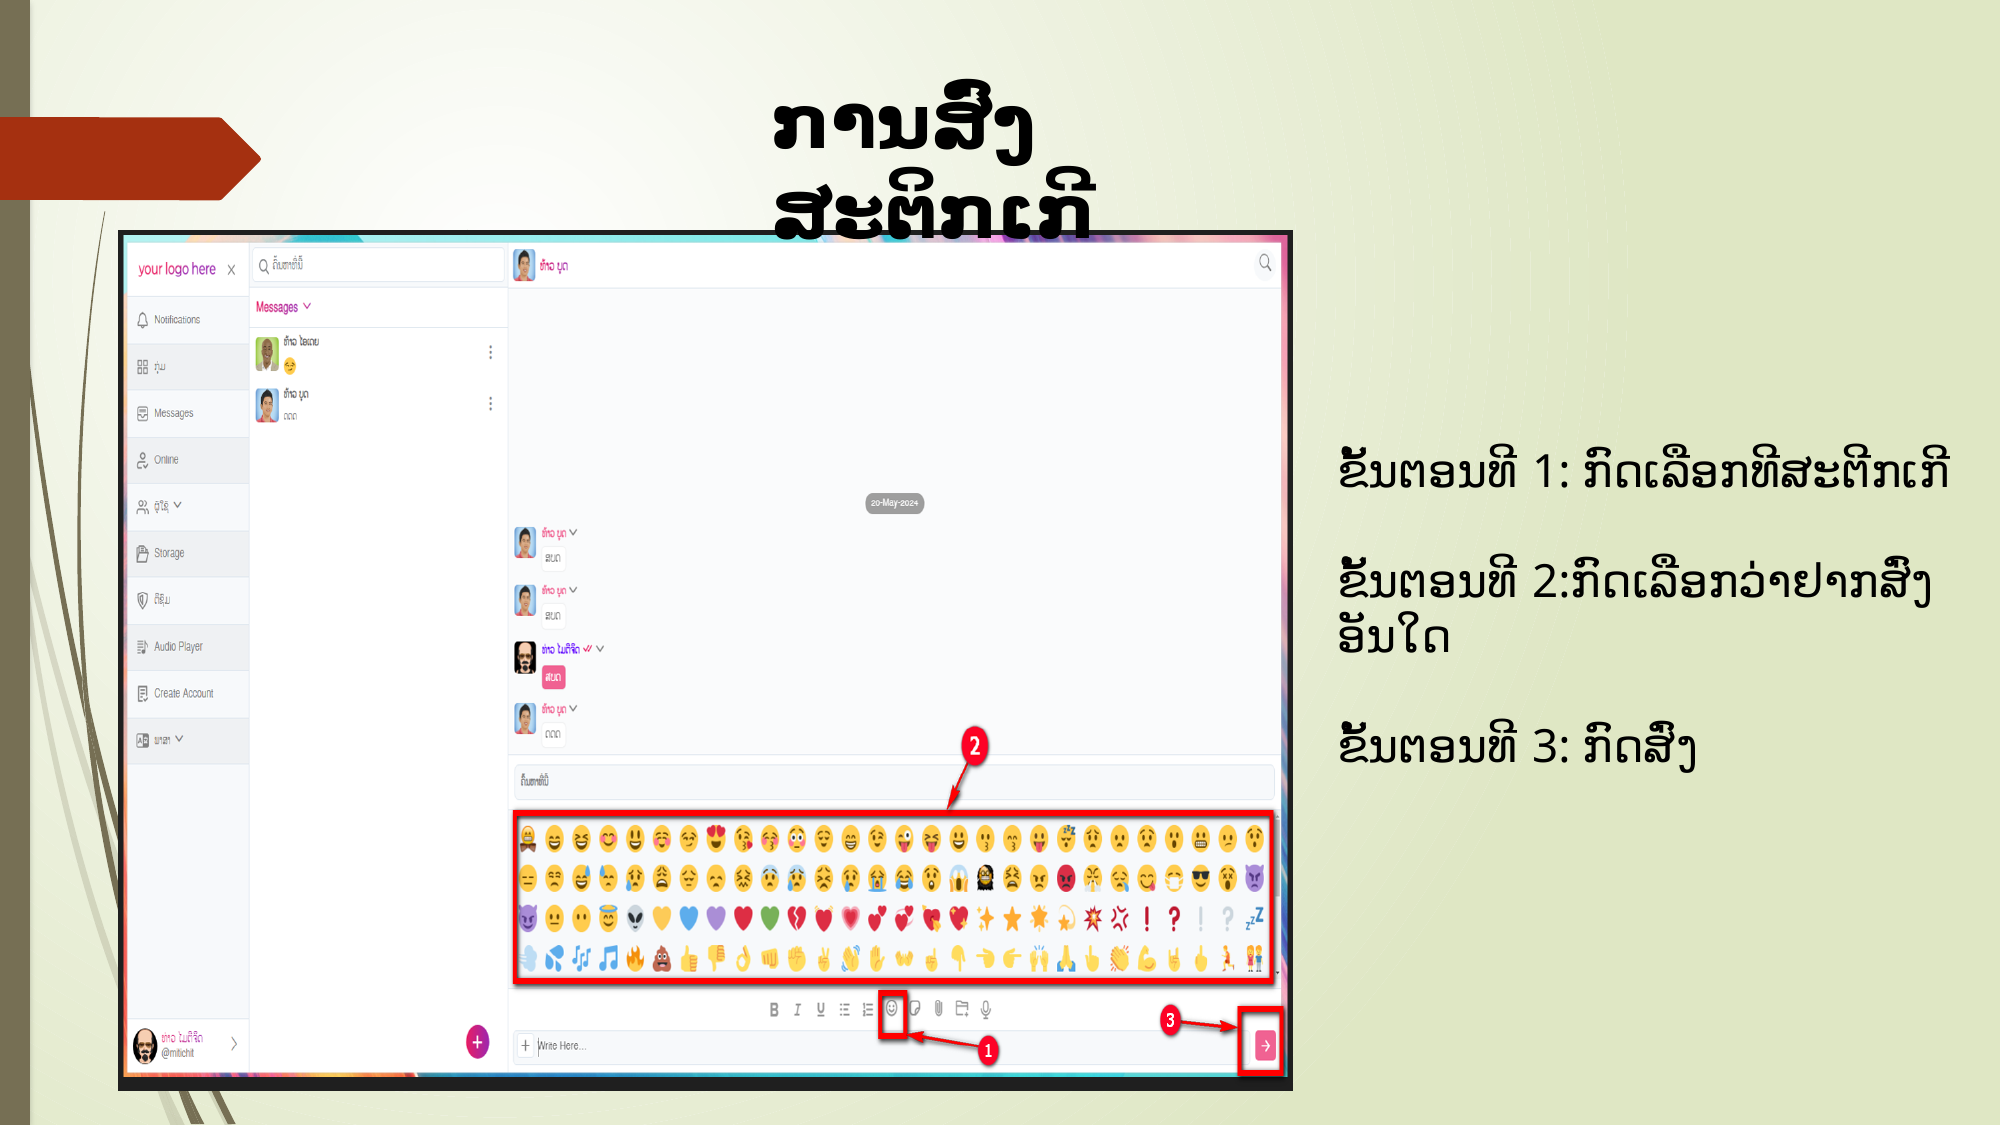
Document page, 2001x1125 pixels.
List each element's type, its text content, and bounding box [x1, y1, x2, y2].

text_box ການສົ່ງສະຕິກເກີ [757, 65, 1243, 230]
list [118, 230, 1294, 1091]
text_box ຂັ້ນຕອນທີ 1: ກົດເລືອກທີສະຕີກເກີ ຂັ້ນຕອນທີ 2:ກົດເລືອກວ່າຢາກສົ່ງອັນໃດ ຂັ້ນຕອນທີ 3: ກົດສົ່ງ [1322, 379, 2000, 779]
